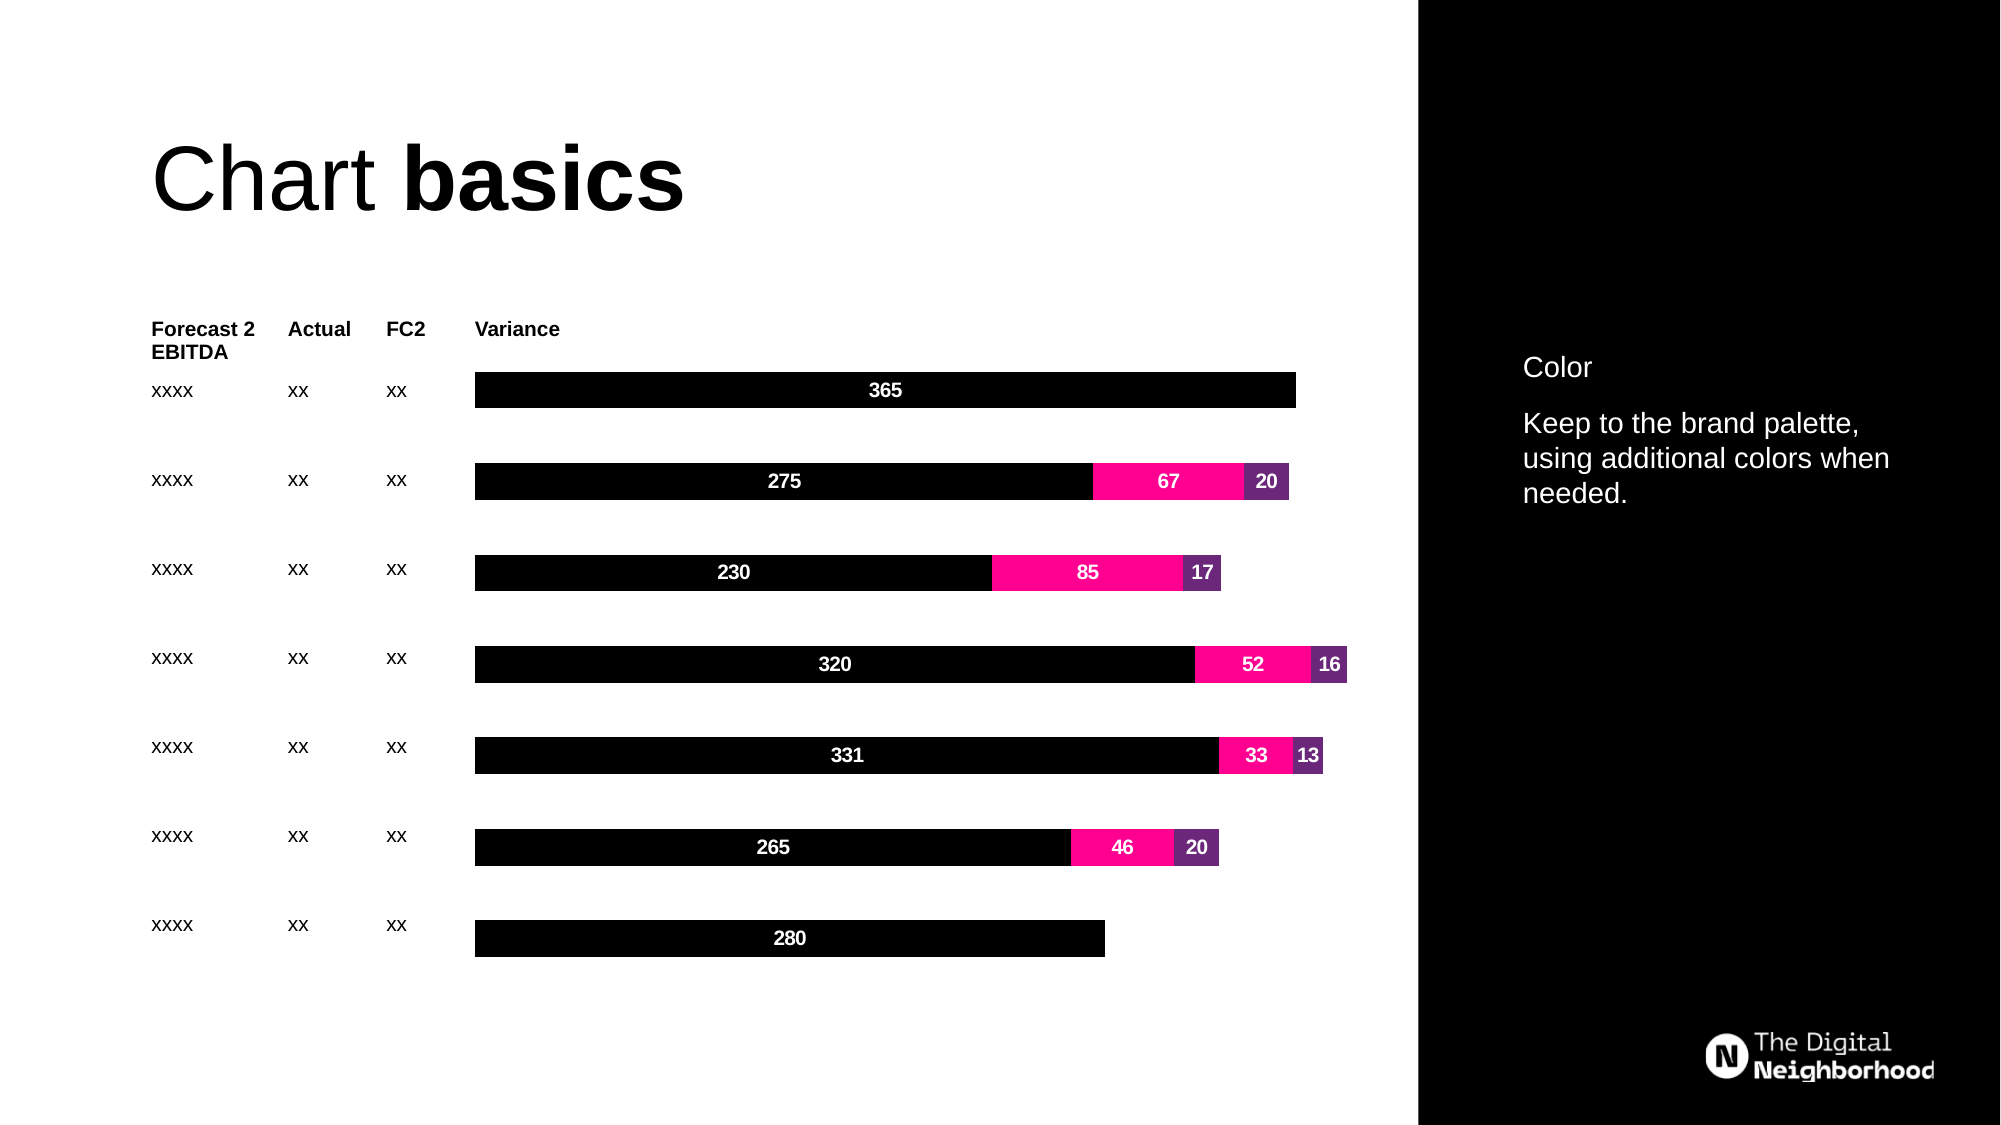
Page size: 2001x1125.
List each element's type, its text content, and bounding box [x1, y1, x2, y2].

table_cell xx [273, 816, 371, 905]
table_header Actual [273, 310, 371, 371]
table_cell xx [273, 460, 371, 549]
table_cell xx [371, 816, 454, 905]
table_cell xx [273, 371, 371, 460]
table_cell xx [273, 905, 371, 994]
table_cell xx [371, 460, 454, 549]
table_cell xx [273, 638, 371, 727]
table_cell xxxx [136, 549, 273, 638]
table_cell xx [371, 549, 454, 638]
table_cell xxxx [136, 638, 273, 727]
table_cell xx [371, 727, 454, 816]
table_cell xx [371, 371, 454, 460]
table_header Forecast 2 EBITDA [136, 310, 273, 371]
table_header FC2 [371, 310, 460, 371]
table_cell xx [371, 638, 454, 727]
table_cell xx [273, 727, 371, 816]
chart [454, 330, 1508, 998]
table_cell xxxx [136, 727, 273, 816]
table_cell xxxx [136, 905, 273, 994]
title Chart basics [136, 111, 1462, 239]
list Color Keep to the brand palette, using additional colors when needed. [1508, 341, 1913, 964]
table_cell xx [273, 549, 371, 638]
table_cell xxxx [136, 371, 273, 460]
table_cell xxxx [136, 816, 273, 905]
table_cell xxxx [136, 460, 273, 549]
table_cell xx [371, 905, 454, 994]
table_header Variance [460, 310, 776, 330]
